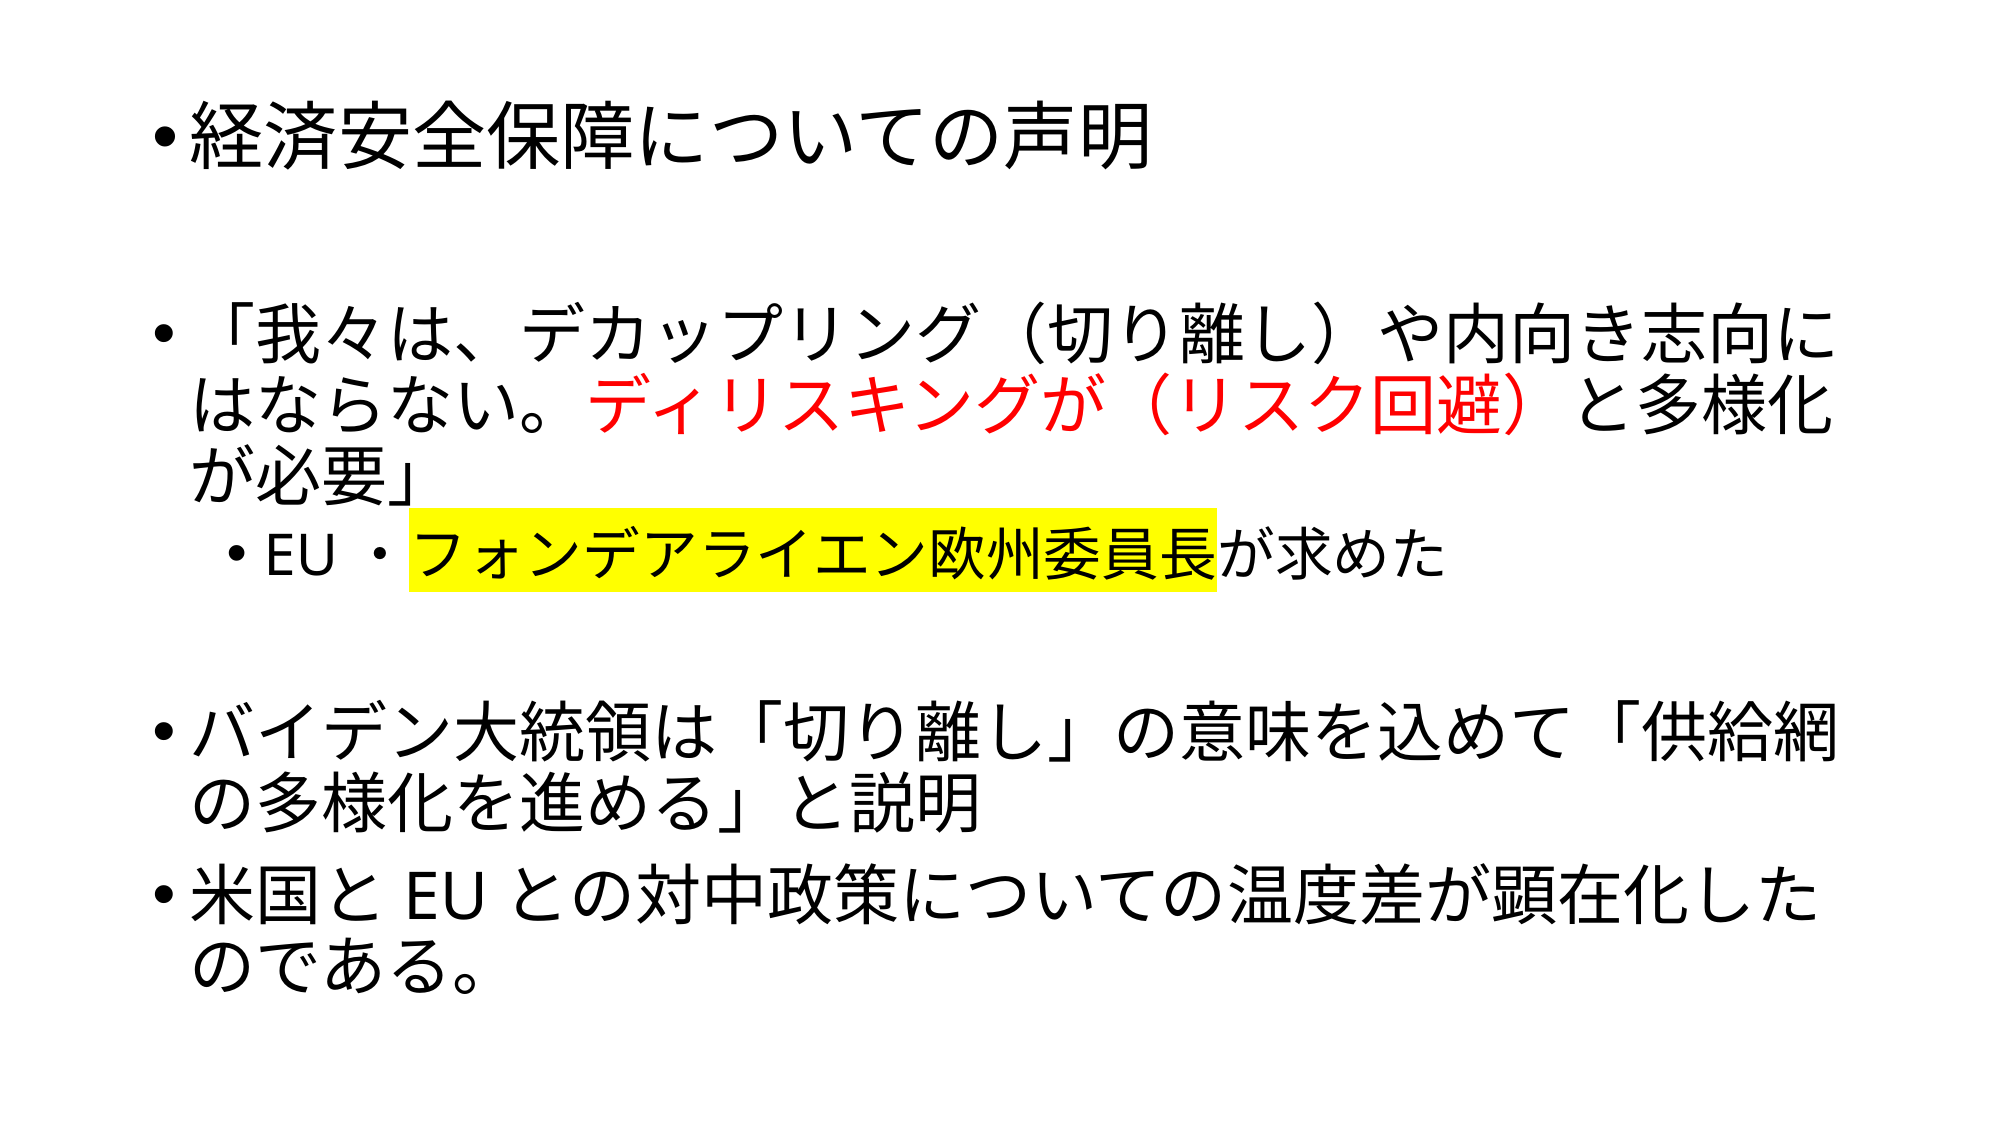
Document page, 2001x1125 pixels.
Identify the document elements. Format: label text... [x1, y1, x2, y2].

list 経済安全保障についての声明 「我々は、デカップリング（切り離し）や内向き志向にはならない。ディリスキングが（リスク回避）と多様化が必要」 EU・フォンデアライエン欧州委員長が求めた バイデン大統領は「切り離し」の意味を込めて「供給網の多様化を進める」と説明 米国とEUとの対中政策についての温度差が顕在化したのである。 [137, 92, 1863, 1014]
